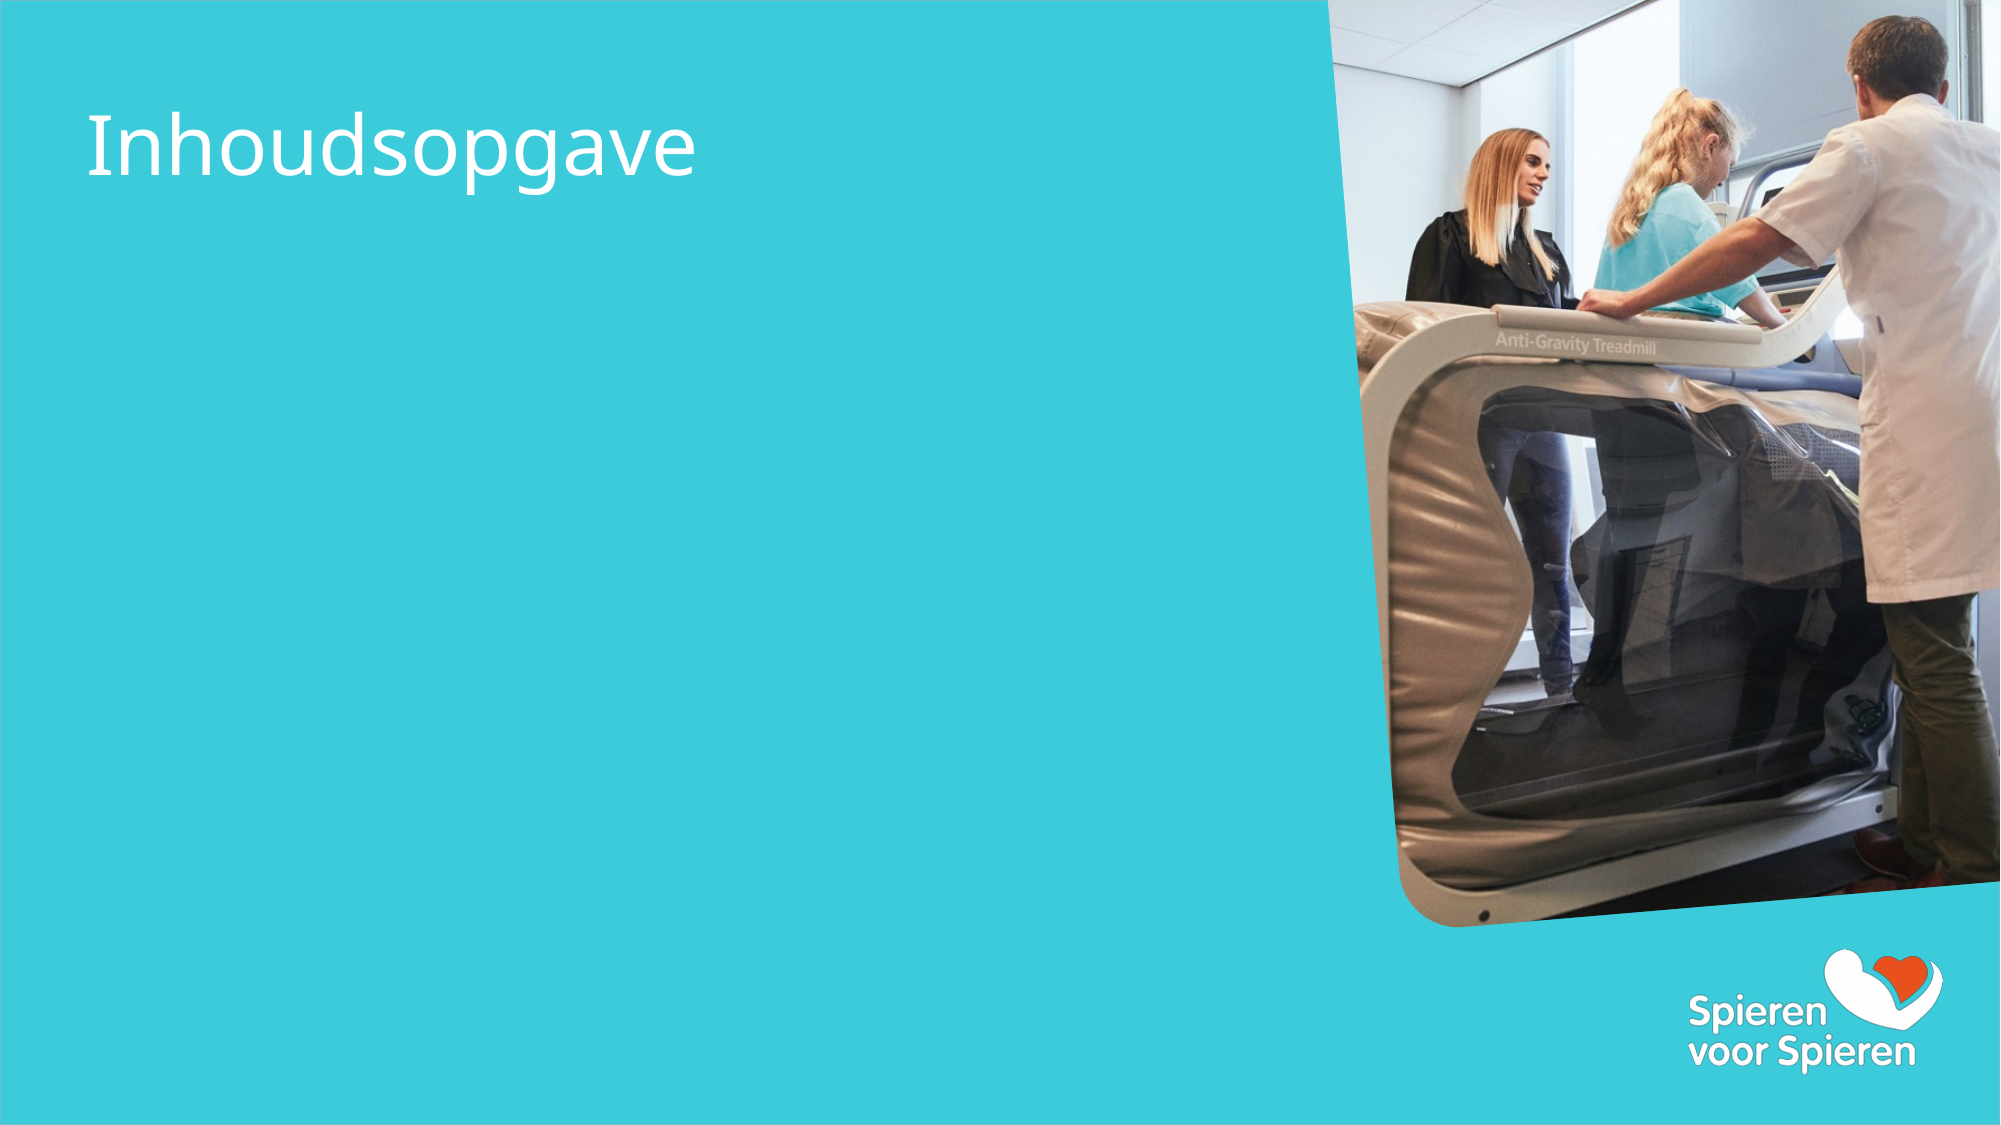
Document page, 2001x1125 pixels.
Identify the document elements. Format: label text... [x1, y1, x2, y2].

picture [1688, 949, 1943, 1075]
picture [1327, 0, 2001, 928]
title Inhoudsopgave [71, 50, 1137, 202]
